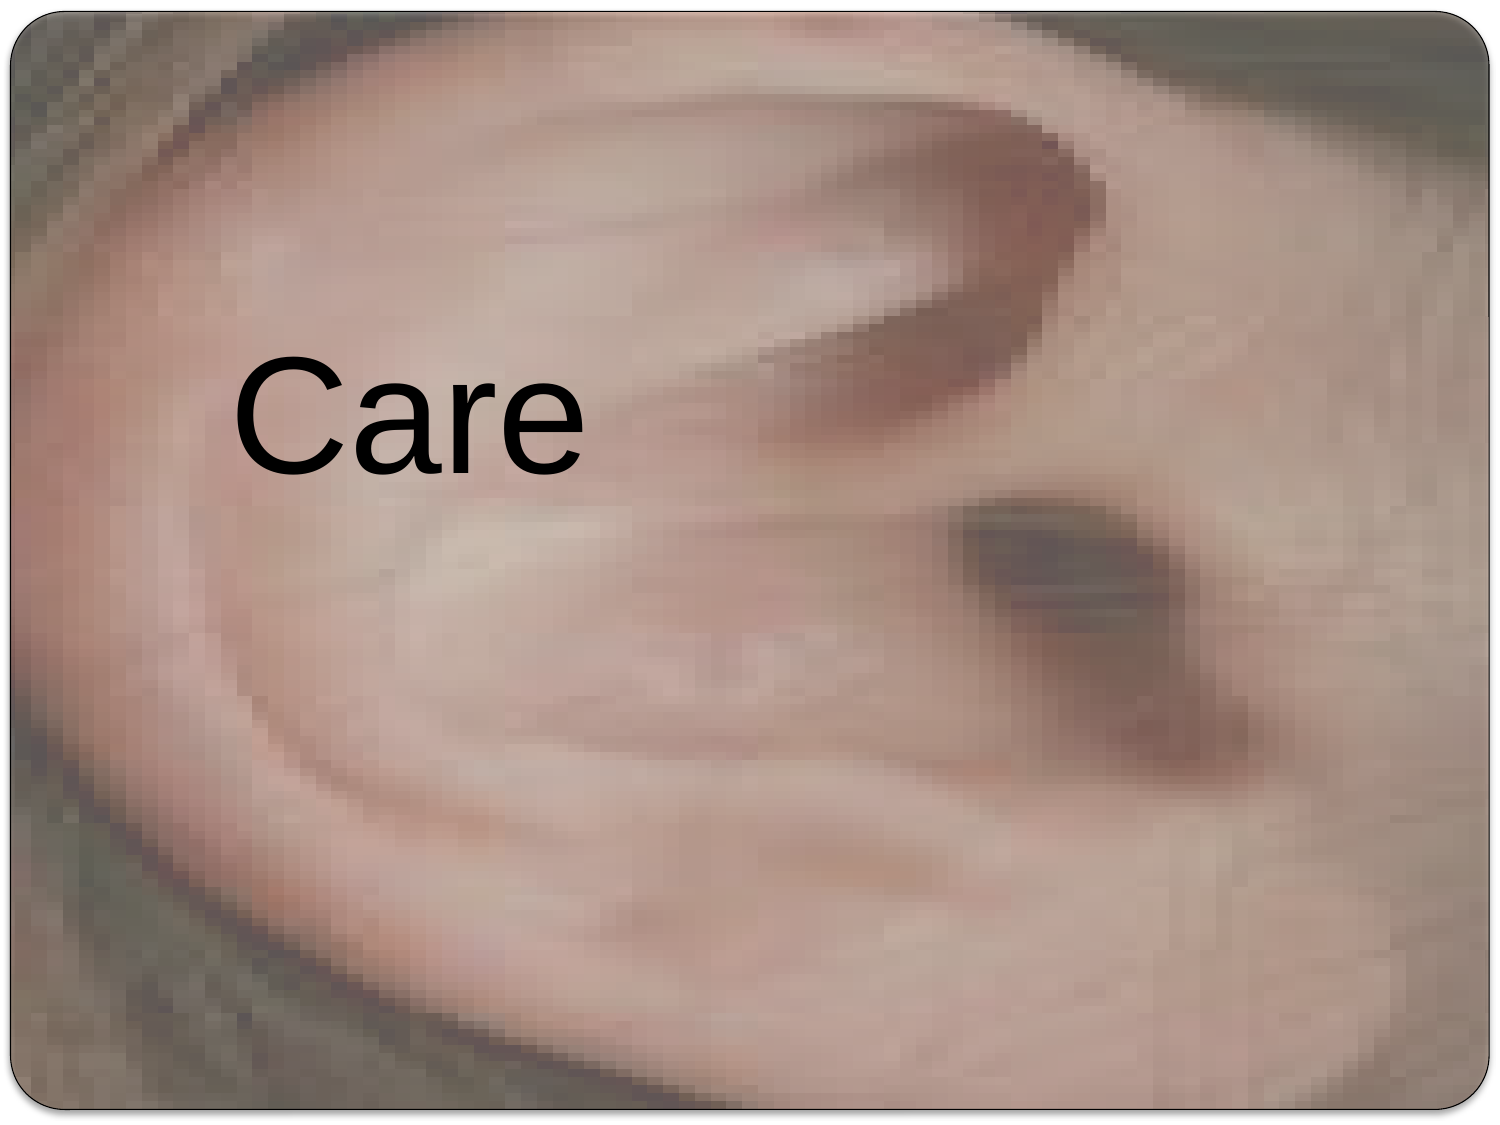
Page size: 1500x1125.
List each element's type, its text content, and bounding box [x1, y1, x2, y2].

text_box Care [214, 299, 606, 515]
